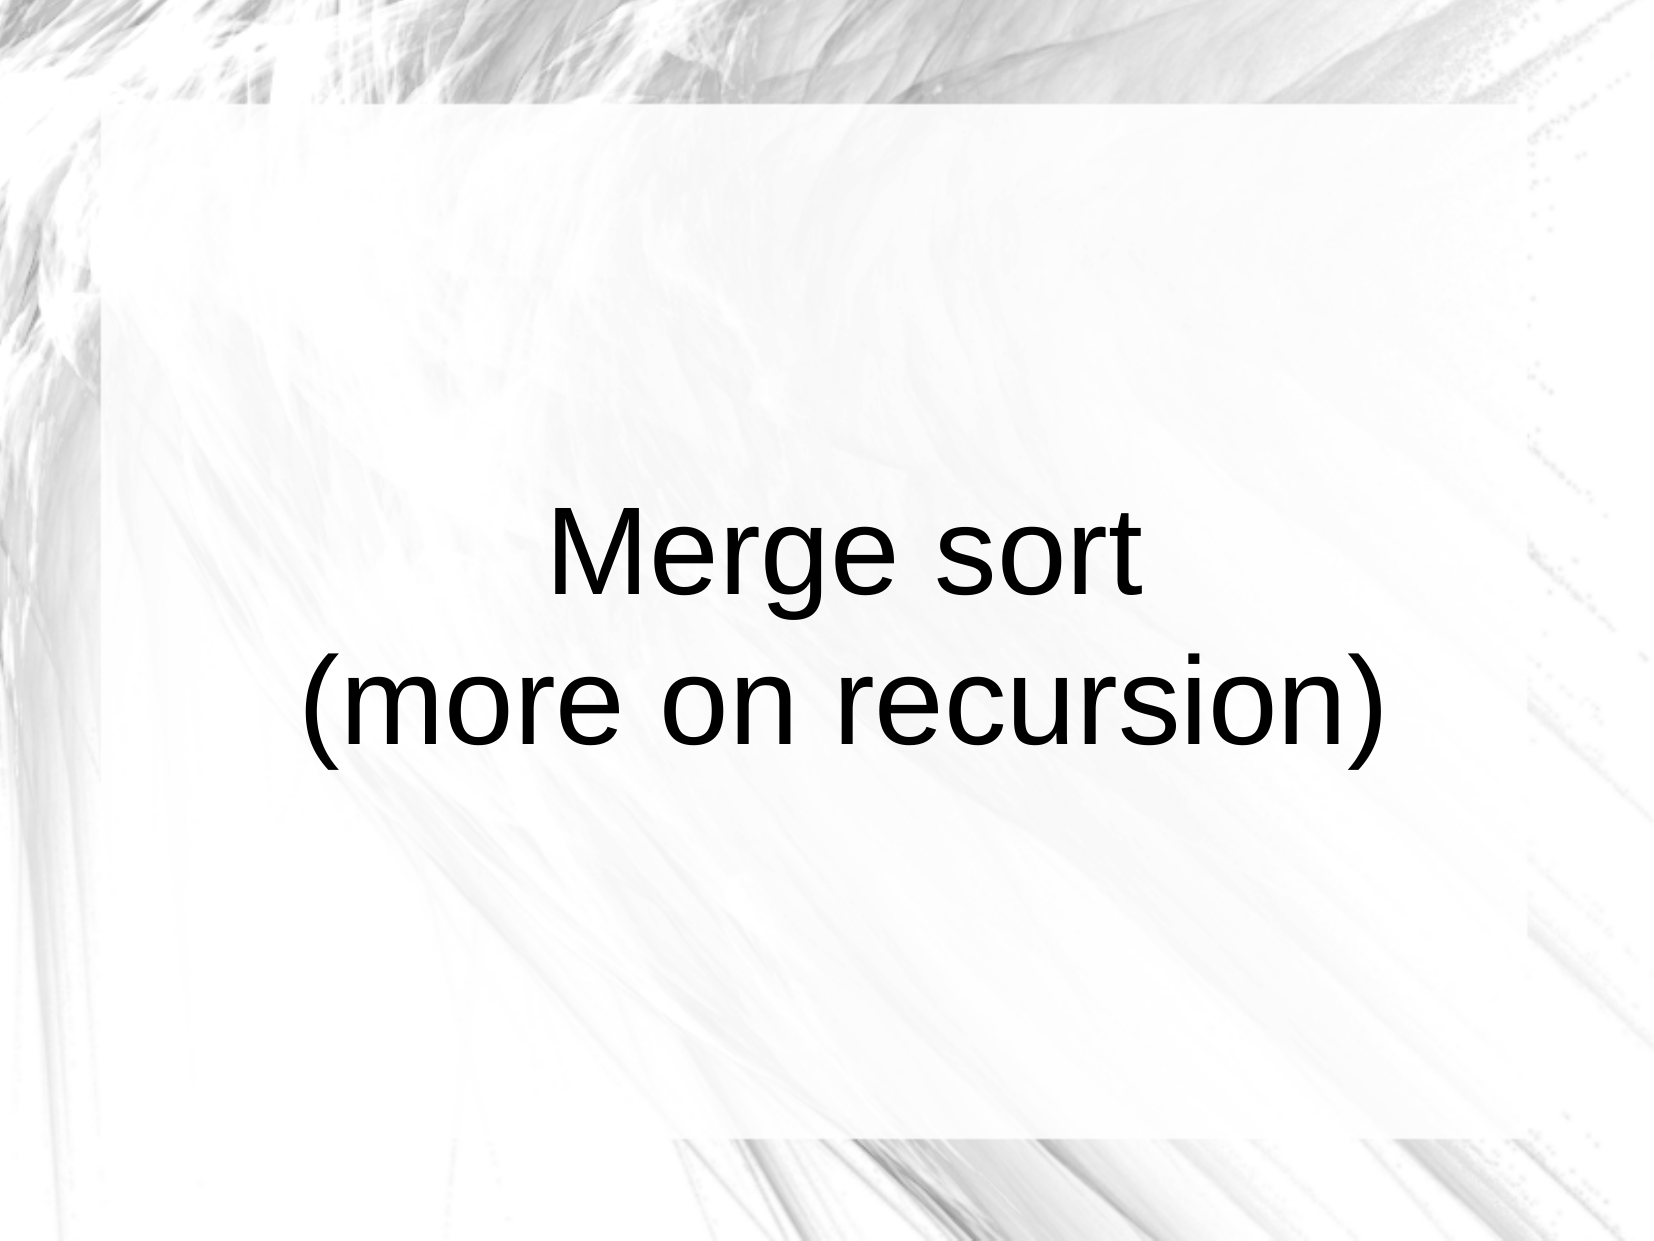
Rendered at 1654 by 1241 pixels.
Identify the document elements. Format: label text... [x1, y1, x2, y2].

list Merge sort (more on recursion) [118, 319, 1571, 1109]
picture [0, 0, 1654, 1241]
